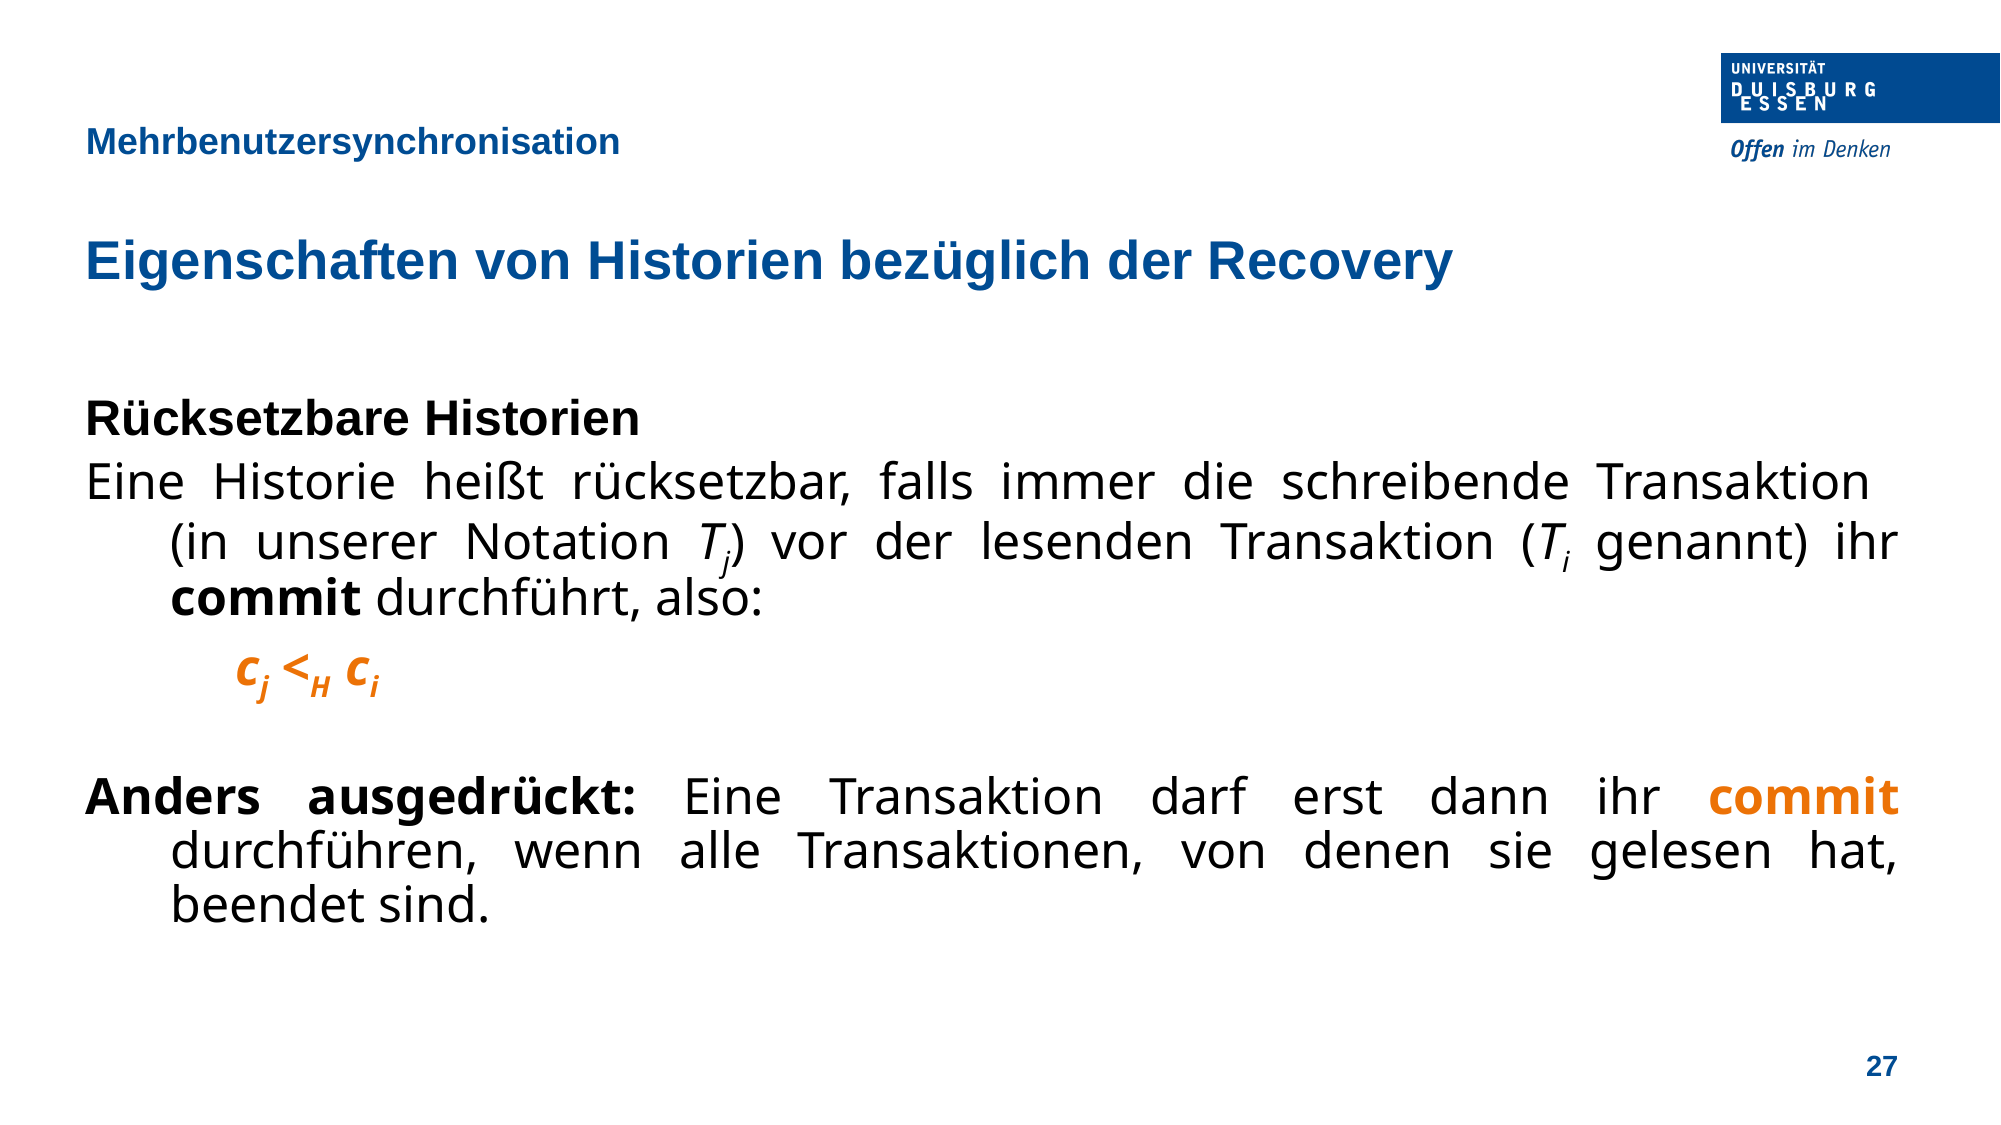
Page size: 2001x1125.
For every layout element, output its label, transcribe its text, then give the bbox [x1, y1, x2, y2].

slide_number 27 [1677, 1039, 1914, 1081]
list Mehrbenutzersynchronisation [85, 121, 1696, 163]
picture [1721, 53, 2000, 162]
list Eigenschaften von Historien bezüglich der Recovery [85, 225, 1696, 301]
list Rücksetzbare Historien Eine Historie heißt rücksetzbar, falls immer die schreibende Transaktion (in unserer Notation Tj) vor der lesenden Transaktion (Ti genannt) ihr commit durchführt, also: cj <H ci Anders ausgedrückt: Eine Transaktion darf erst dann ihr commit durchführen, wenn alle Transaktionen, von denen sie gelesen hat, beendet sind. [85, 385, 1915, 1003]
